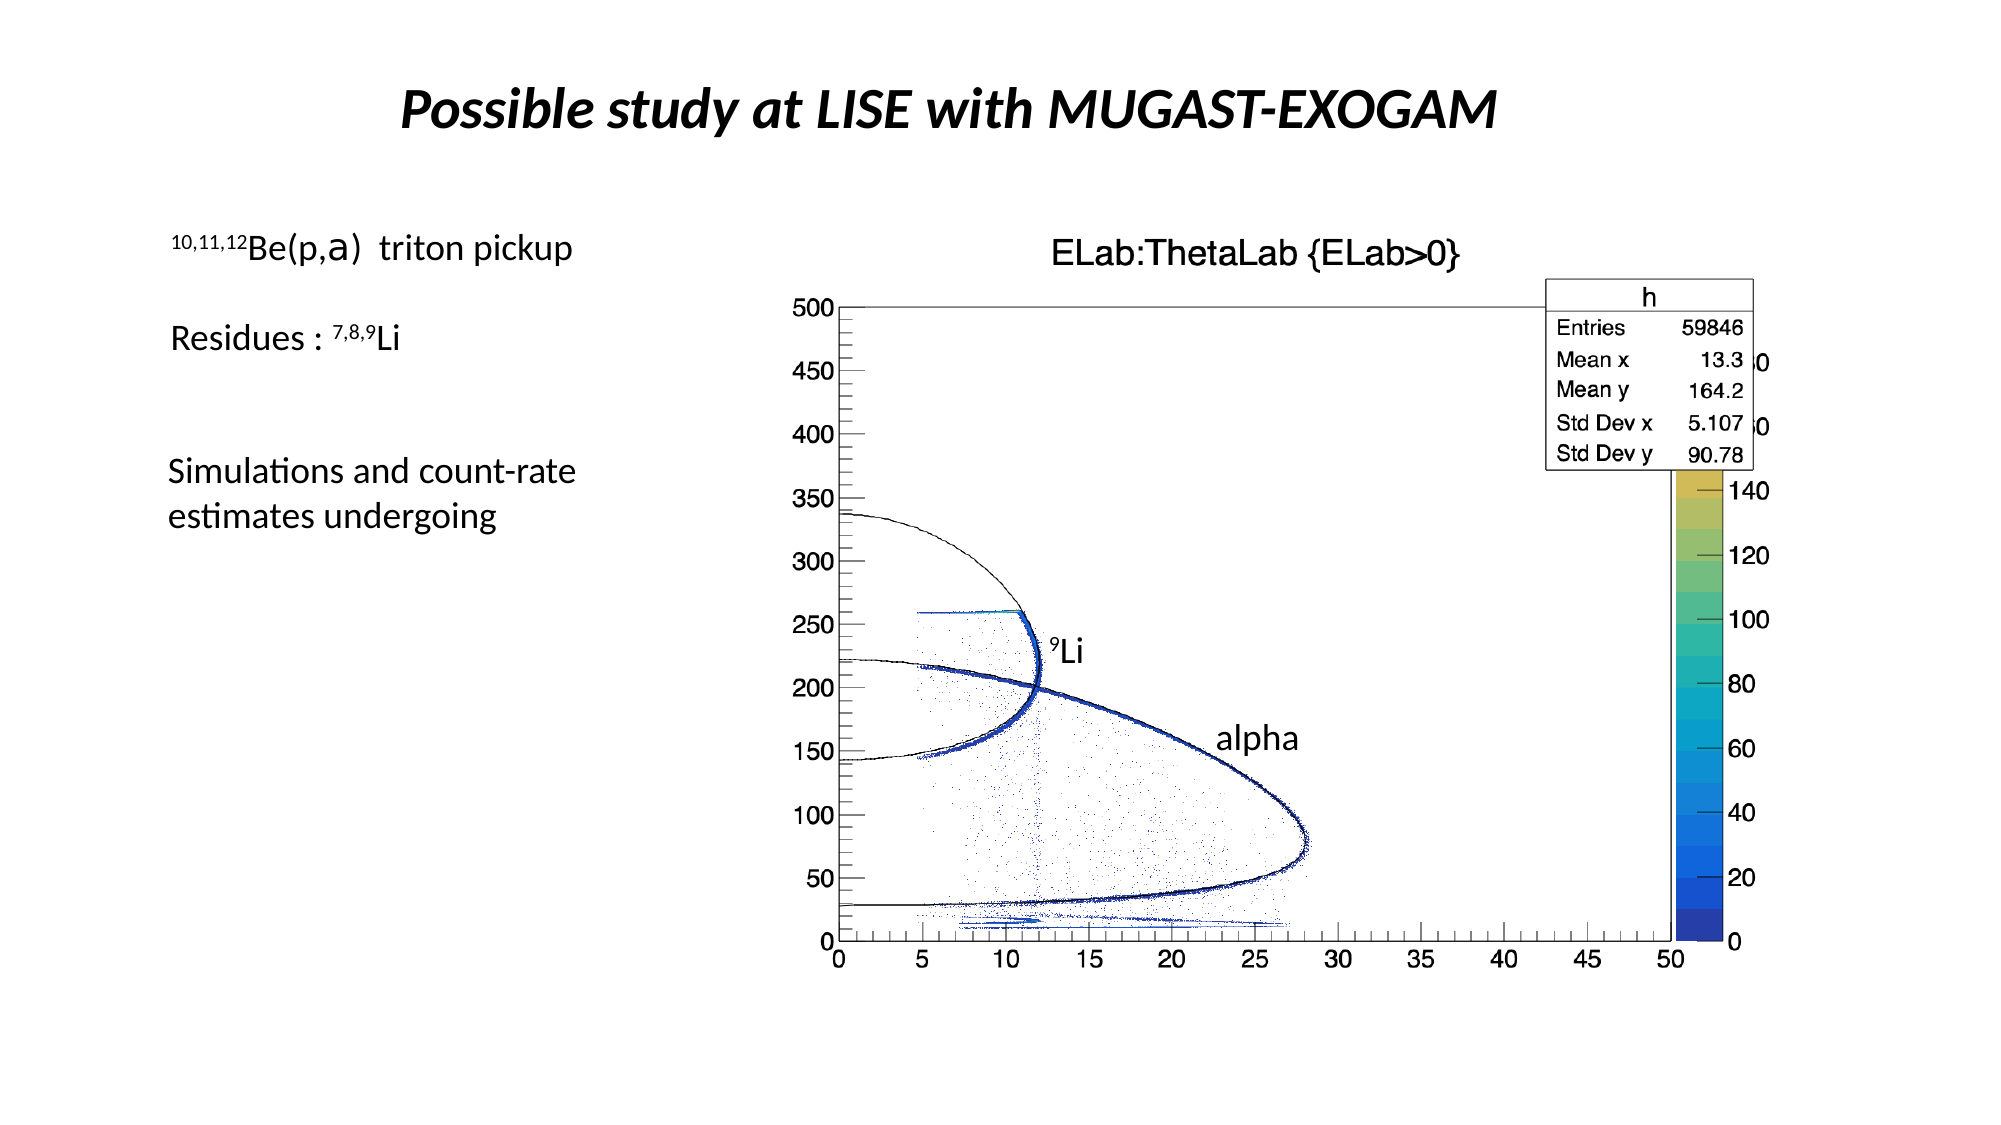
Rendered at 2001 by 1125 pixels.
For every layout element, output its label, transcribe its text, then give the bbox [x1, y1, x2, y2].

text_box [744, 228, 1771, 1009]
text_box 10,11,12Be(p,a) triton pickup Residues : 7,8,9Li [155, 215, 589, 438]
text_box Simulations and count-rate estimates undergoing [153, 438, 593, 544]
text_box Possible study at LISE with MUGAST-EXOGAM [385, 62, 1515, 148]
